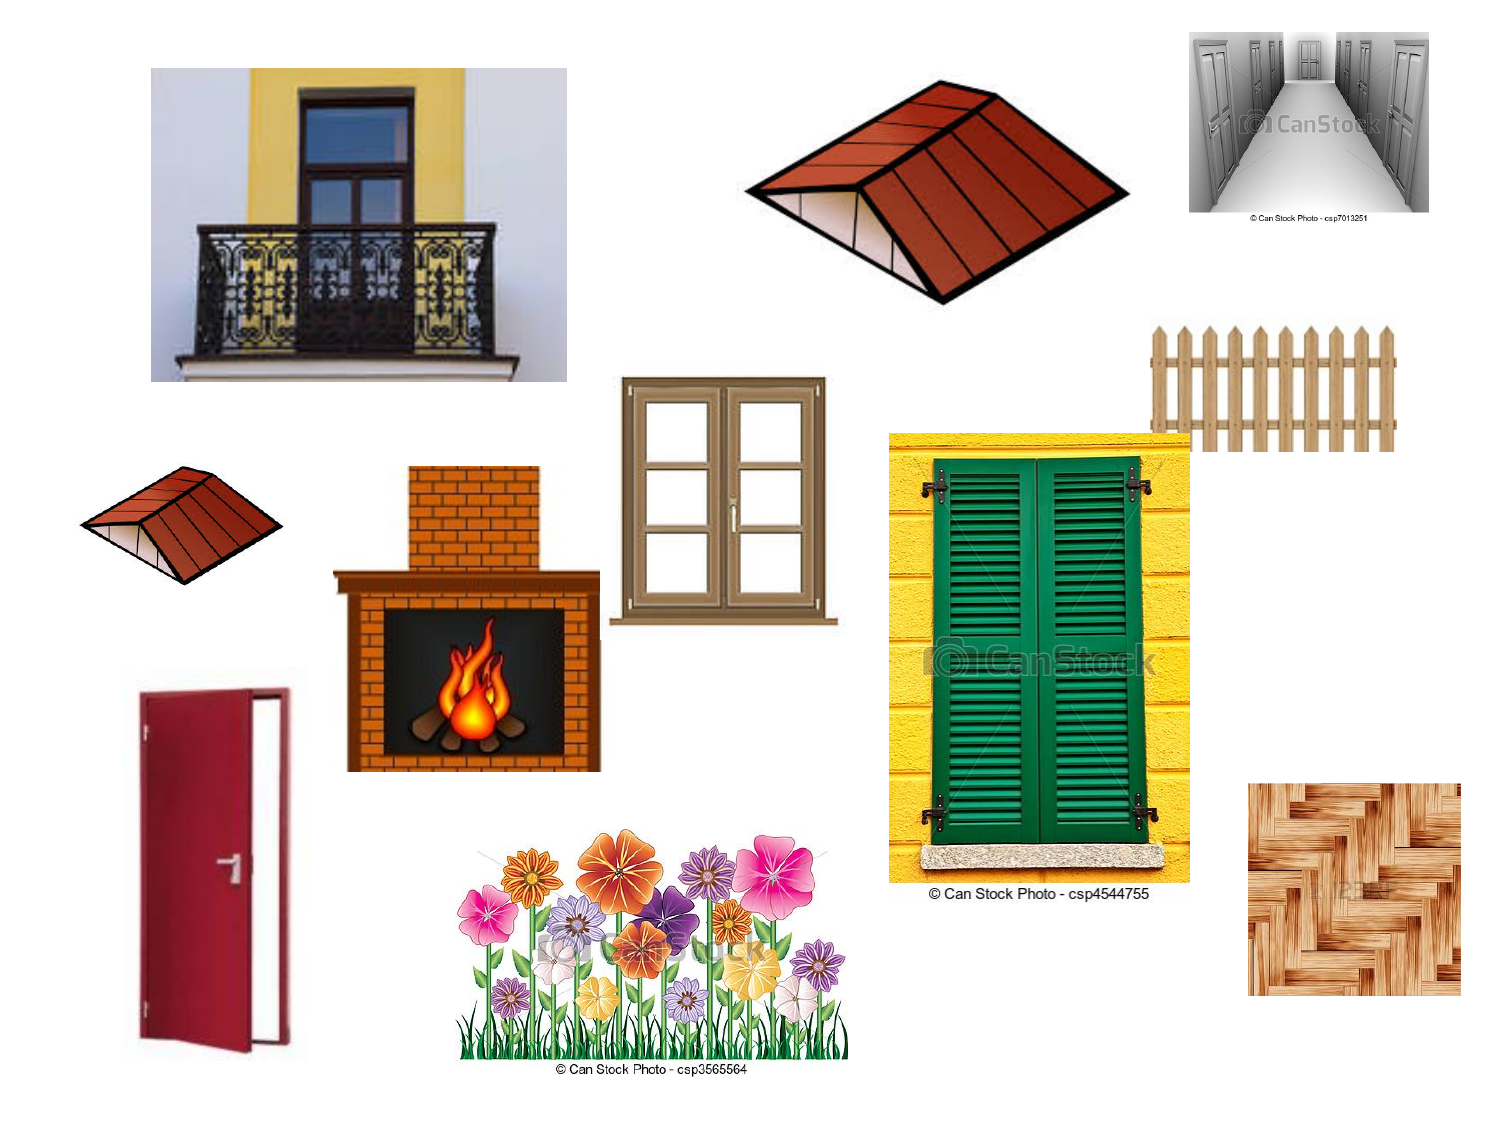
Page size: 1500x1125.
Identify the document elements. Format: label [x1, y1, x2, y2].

picture [151, 68, 568, 382]
picture [723, 60, 1397, 903]
picture [67, 455, 294, 596]
picture [1248, 783, 1461, 996]
picture [454, 829, 849, 1077]
picture [1188, 32, 1429, 224]
picture [19, 363, 849, 1077]
